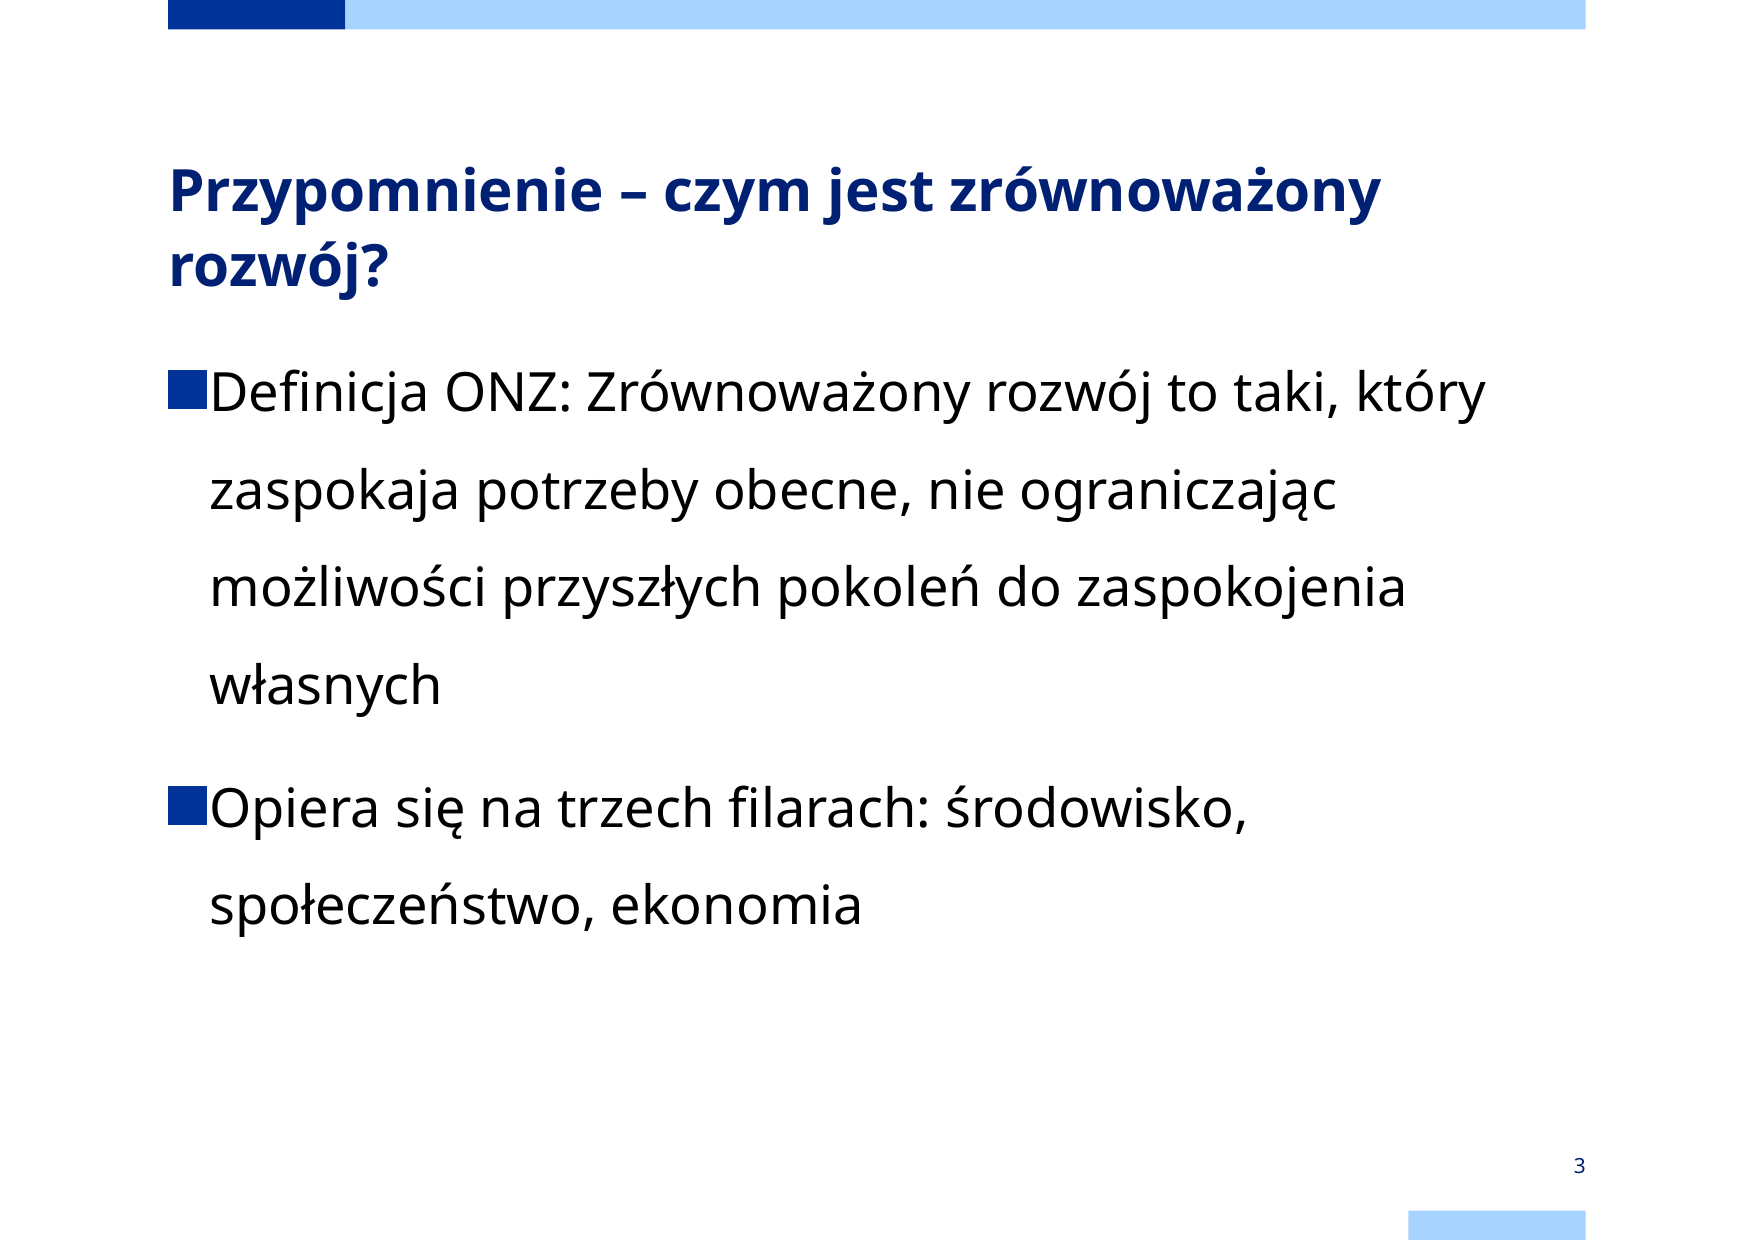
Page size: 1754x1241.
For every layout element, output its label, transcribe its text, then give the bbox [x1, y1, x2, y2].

picture [168, 370, 207, 409]
list Definicja ONZ: Zrównoważony rozwój to taki, który zaspokaja potrzeby obecne, nie ograniczając możliwości przyszłych pokoleń do zaspokojenia własnych Opiera się na trzech filarach: środowisko, społeczeństwo, ekonomia [168, 324, 1586, 1093]
picture [168, 786, 207, 825]
slide_number 3 [1408, 1151, 1586, 1182]
title Przypomnienie – czym jest zrównoważony rozwój? [168, 147, 1586, 324]
